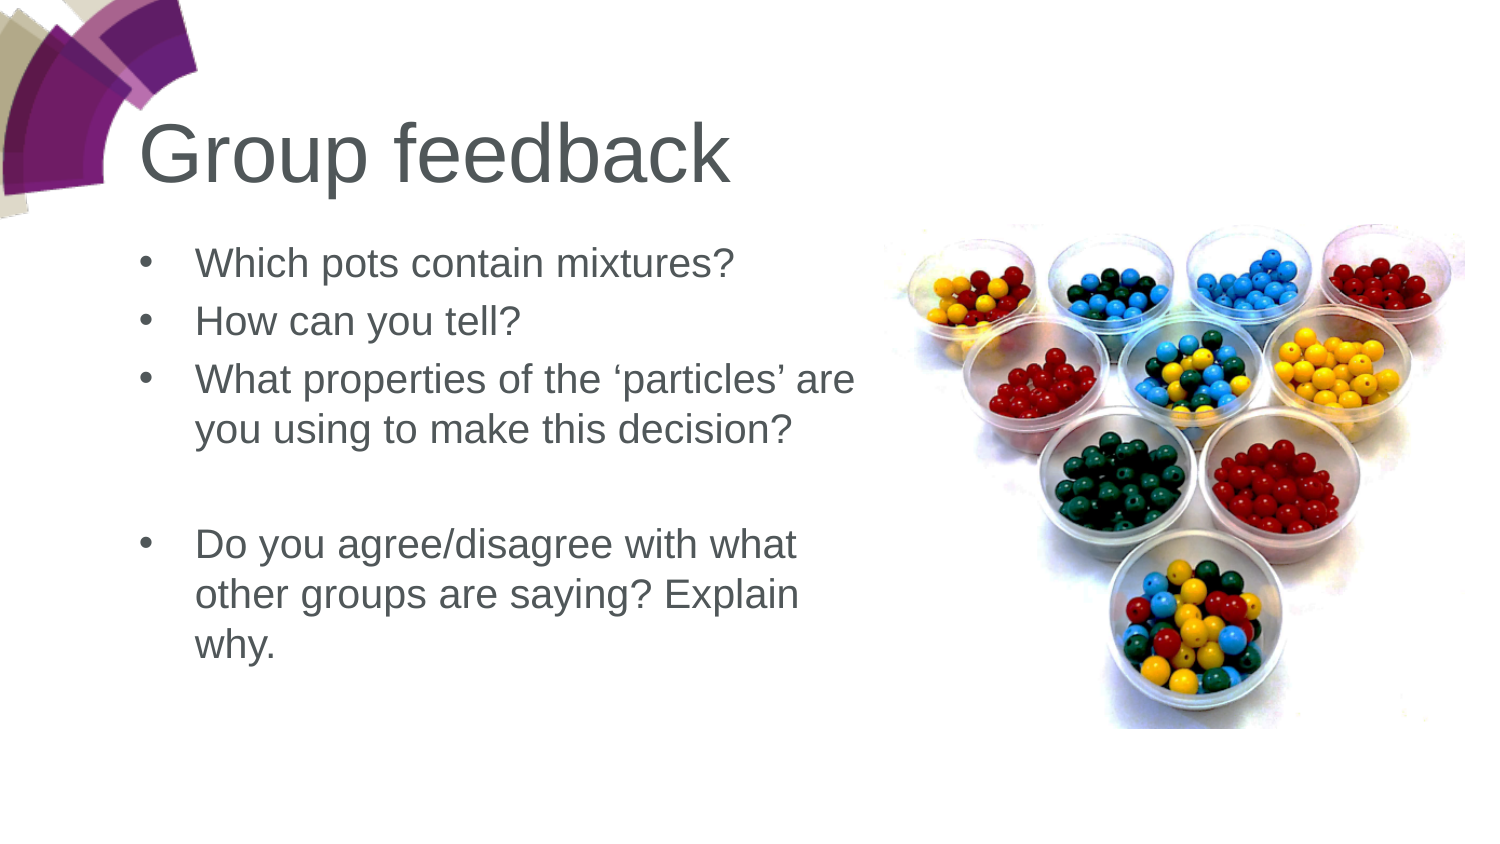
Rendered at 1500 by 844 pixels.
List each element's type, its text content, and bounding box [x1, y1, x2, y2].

list Which pots contain mixtures? How can you tell? What properties of the ‘particles’ are you using to make this decision? Do you agree/disagree with what other groups are saying? Explain why. [123, 228, 879, 678]
picture [884, 224, 1465, 730]
title Group feedback [123, 79, 1412, 220]
picture [0, 0, 209, 226]
